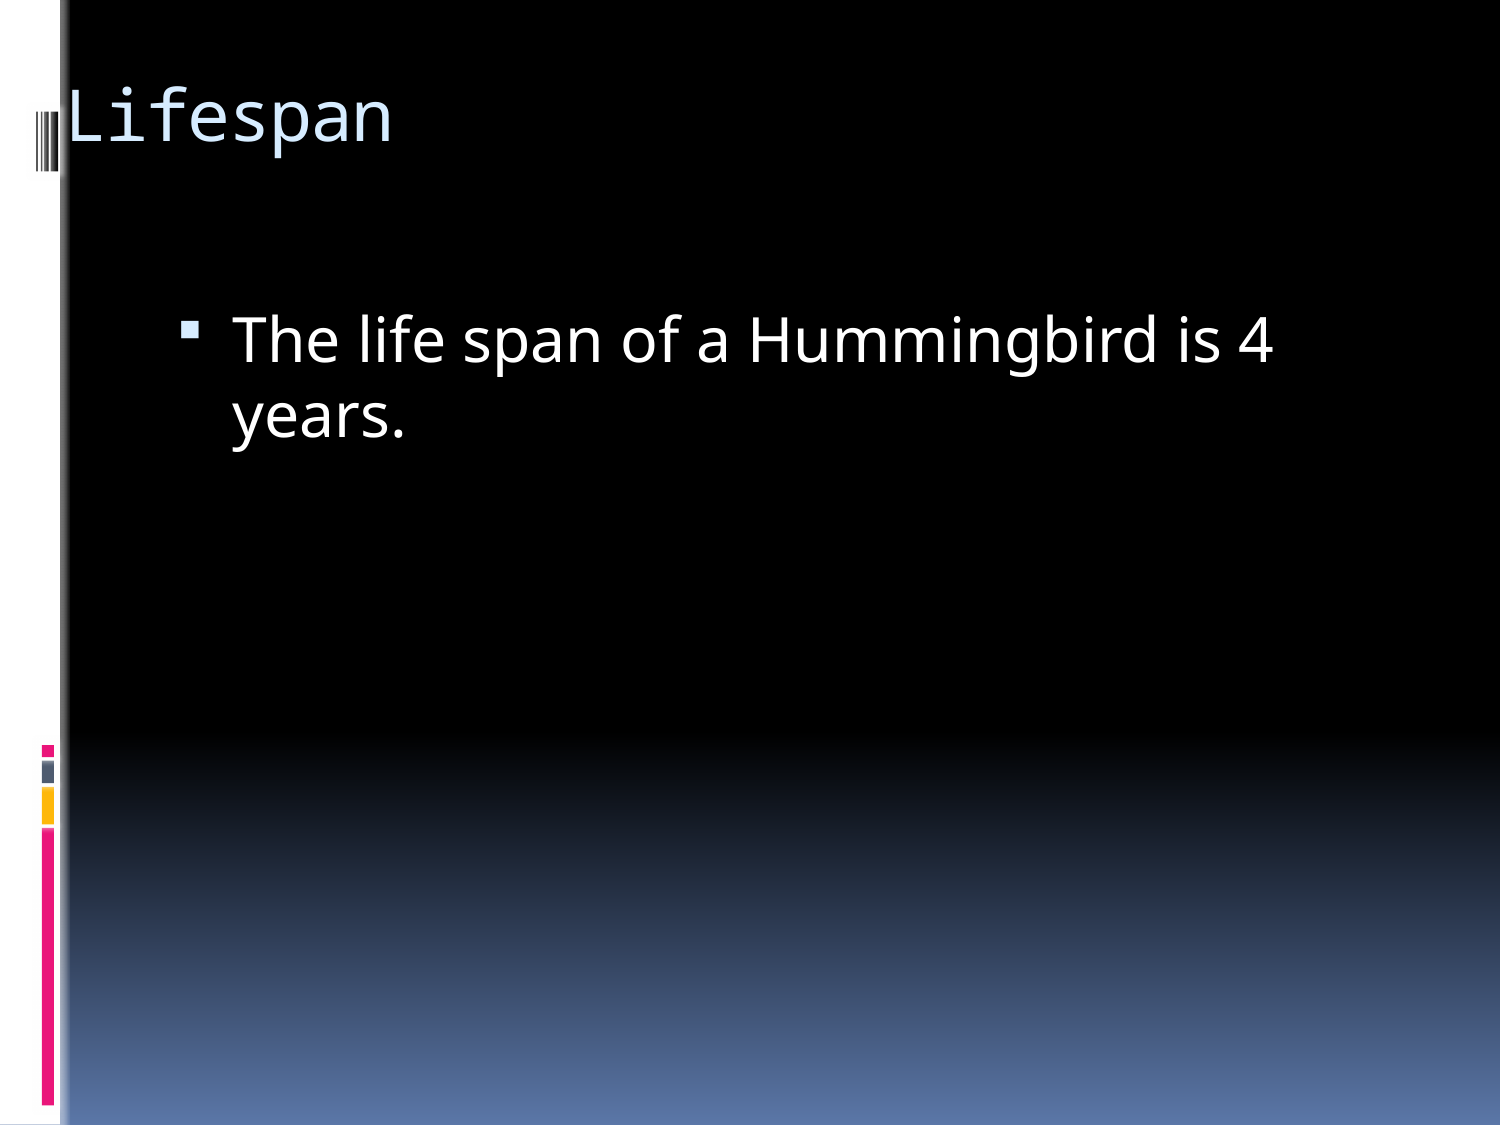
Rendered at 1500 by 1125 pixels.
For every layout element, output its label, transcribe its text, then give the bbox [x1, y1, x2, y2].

title Lifespan [50, 62, 1400, 250]
list The life span of a Hummingbird is 4 years. [149, 292, 1426, 1043]
